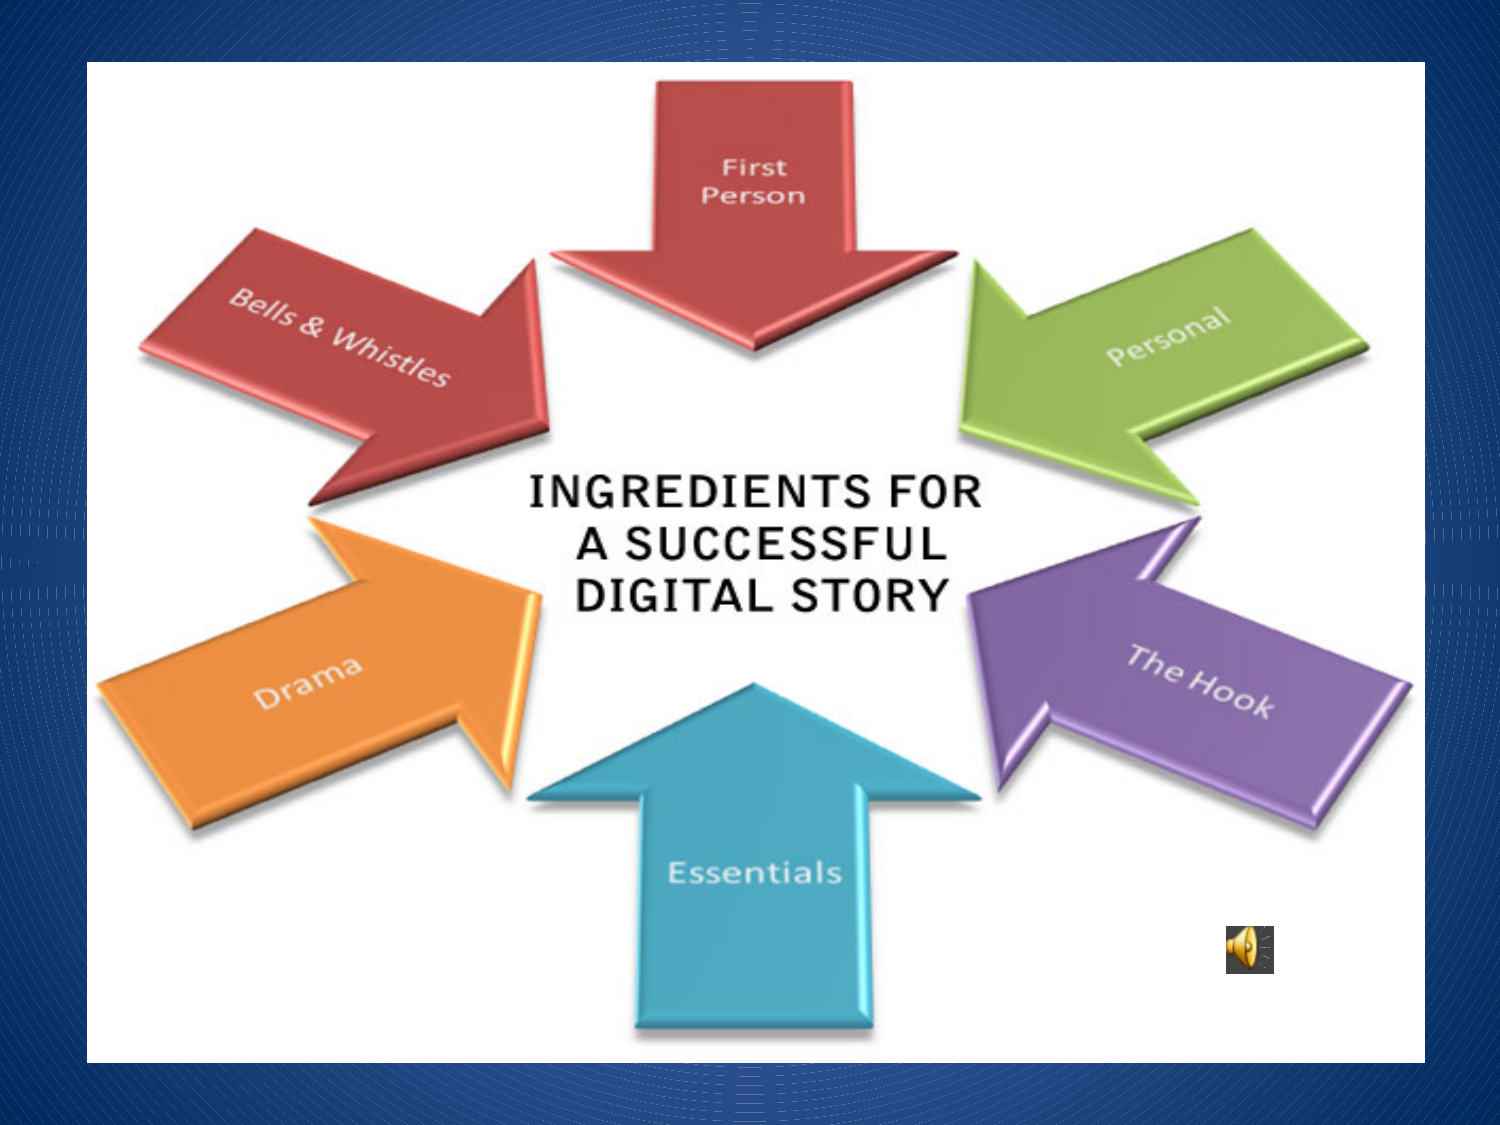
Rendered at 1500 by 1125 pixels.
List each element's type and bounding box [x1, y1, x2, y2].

picture [87, 62, 1426, 1063]
